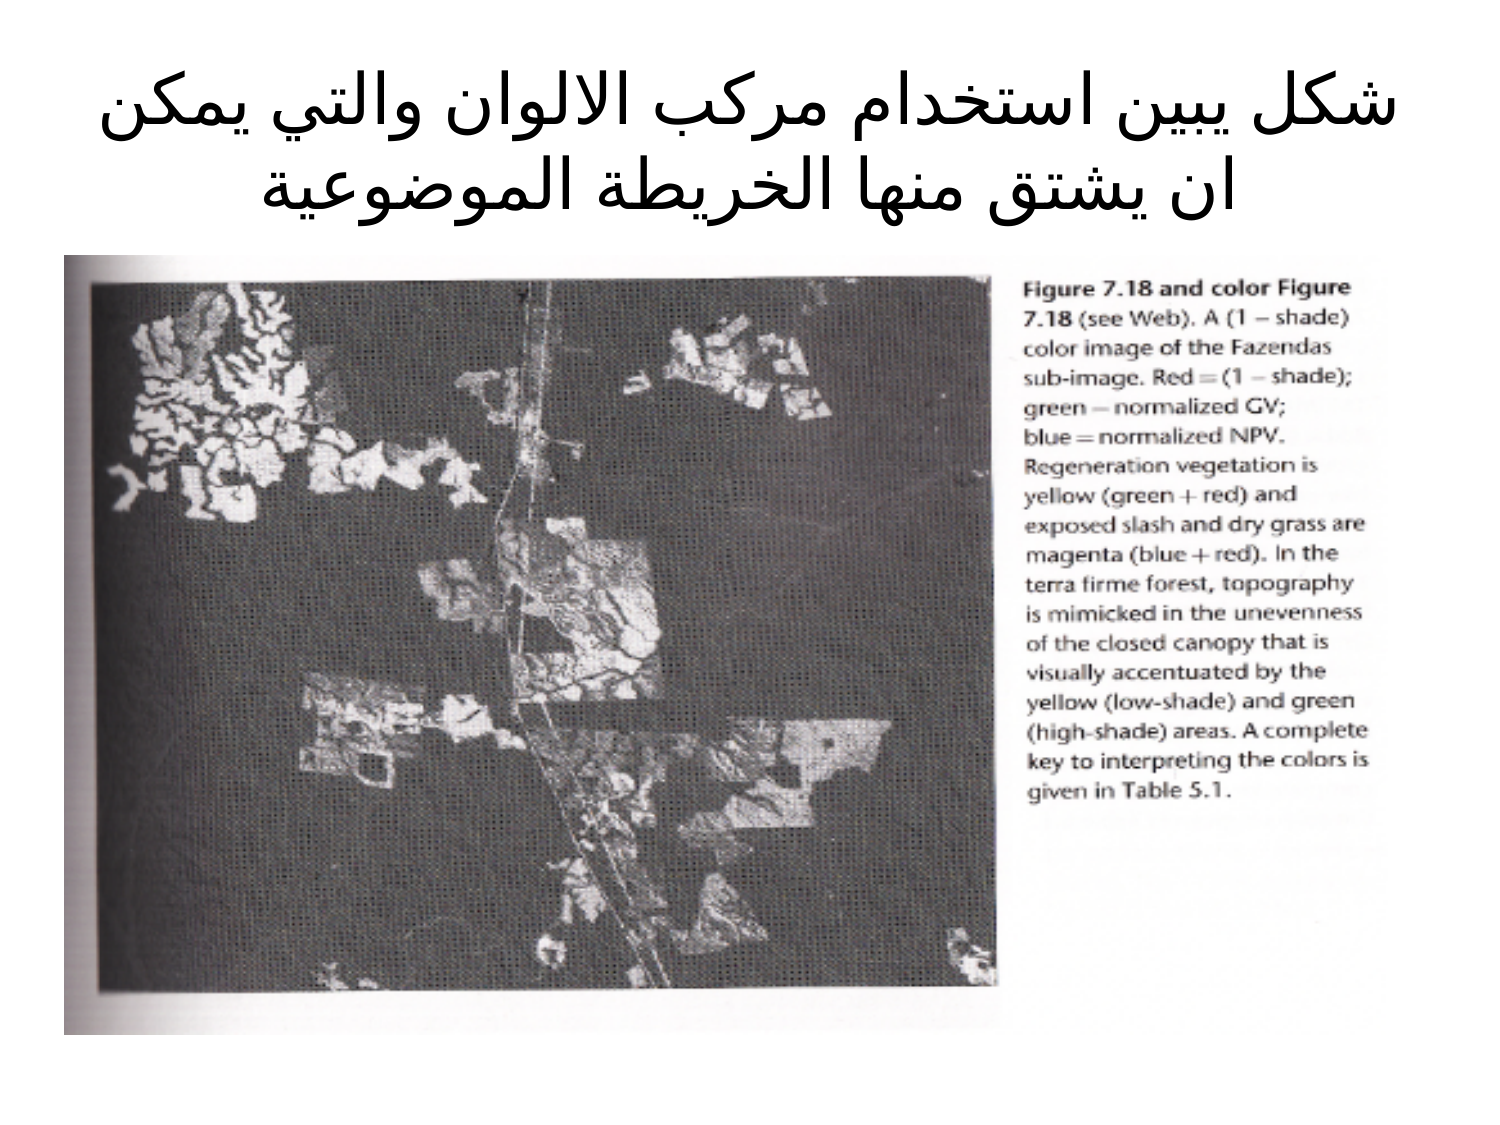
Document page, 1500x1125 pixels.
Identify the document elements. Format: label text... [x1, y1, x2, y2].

picture [64, 255, 1389, 1036]
title شكل يبين استخدام مركب الالوان والتي يمكن ان يشتق منها الخريطة الموضوعية [75, 45, 1425, 233]
